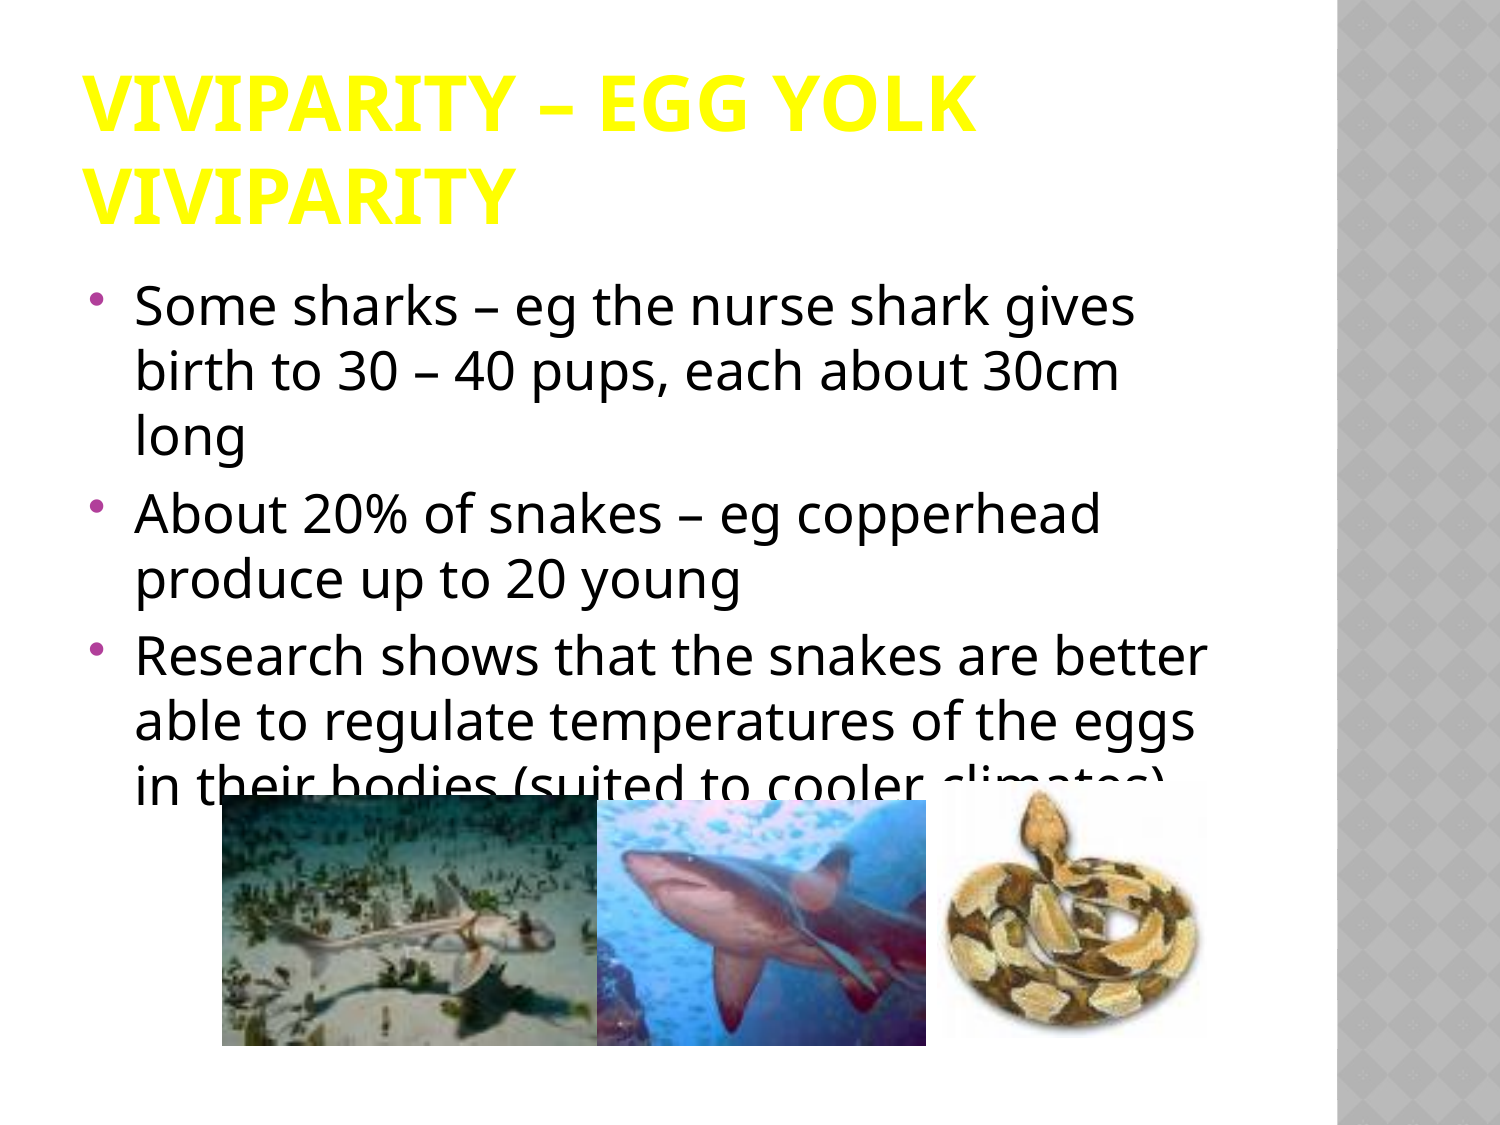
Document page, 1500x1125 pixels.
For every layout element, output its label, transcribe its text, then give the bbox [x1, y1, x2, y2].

list Some sharks – eg the nurse shark gives birth to 30 – 40 pups, each about 30cm long About 20% of snakes – eg copperhead produce up to 20 young Research shows that the snakes are better able to regulate temperatures of the eggs in their bodies (suited to cooler climates) [74, 263, 1263, 1060]
title Viviparity – Egg Yolk Viviparity [75, 52, 1263, 240]
picture [222, 794, 927, 1047]
picture [936, 781, 1208, 1038]
